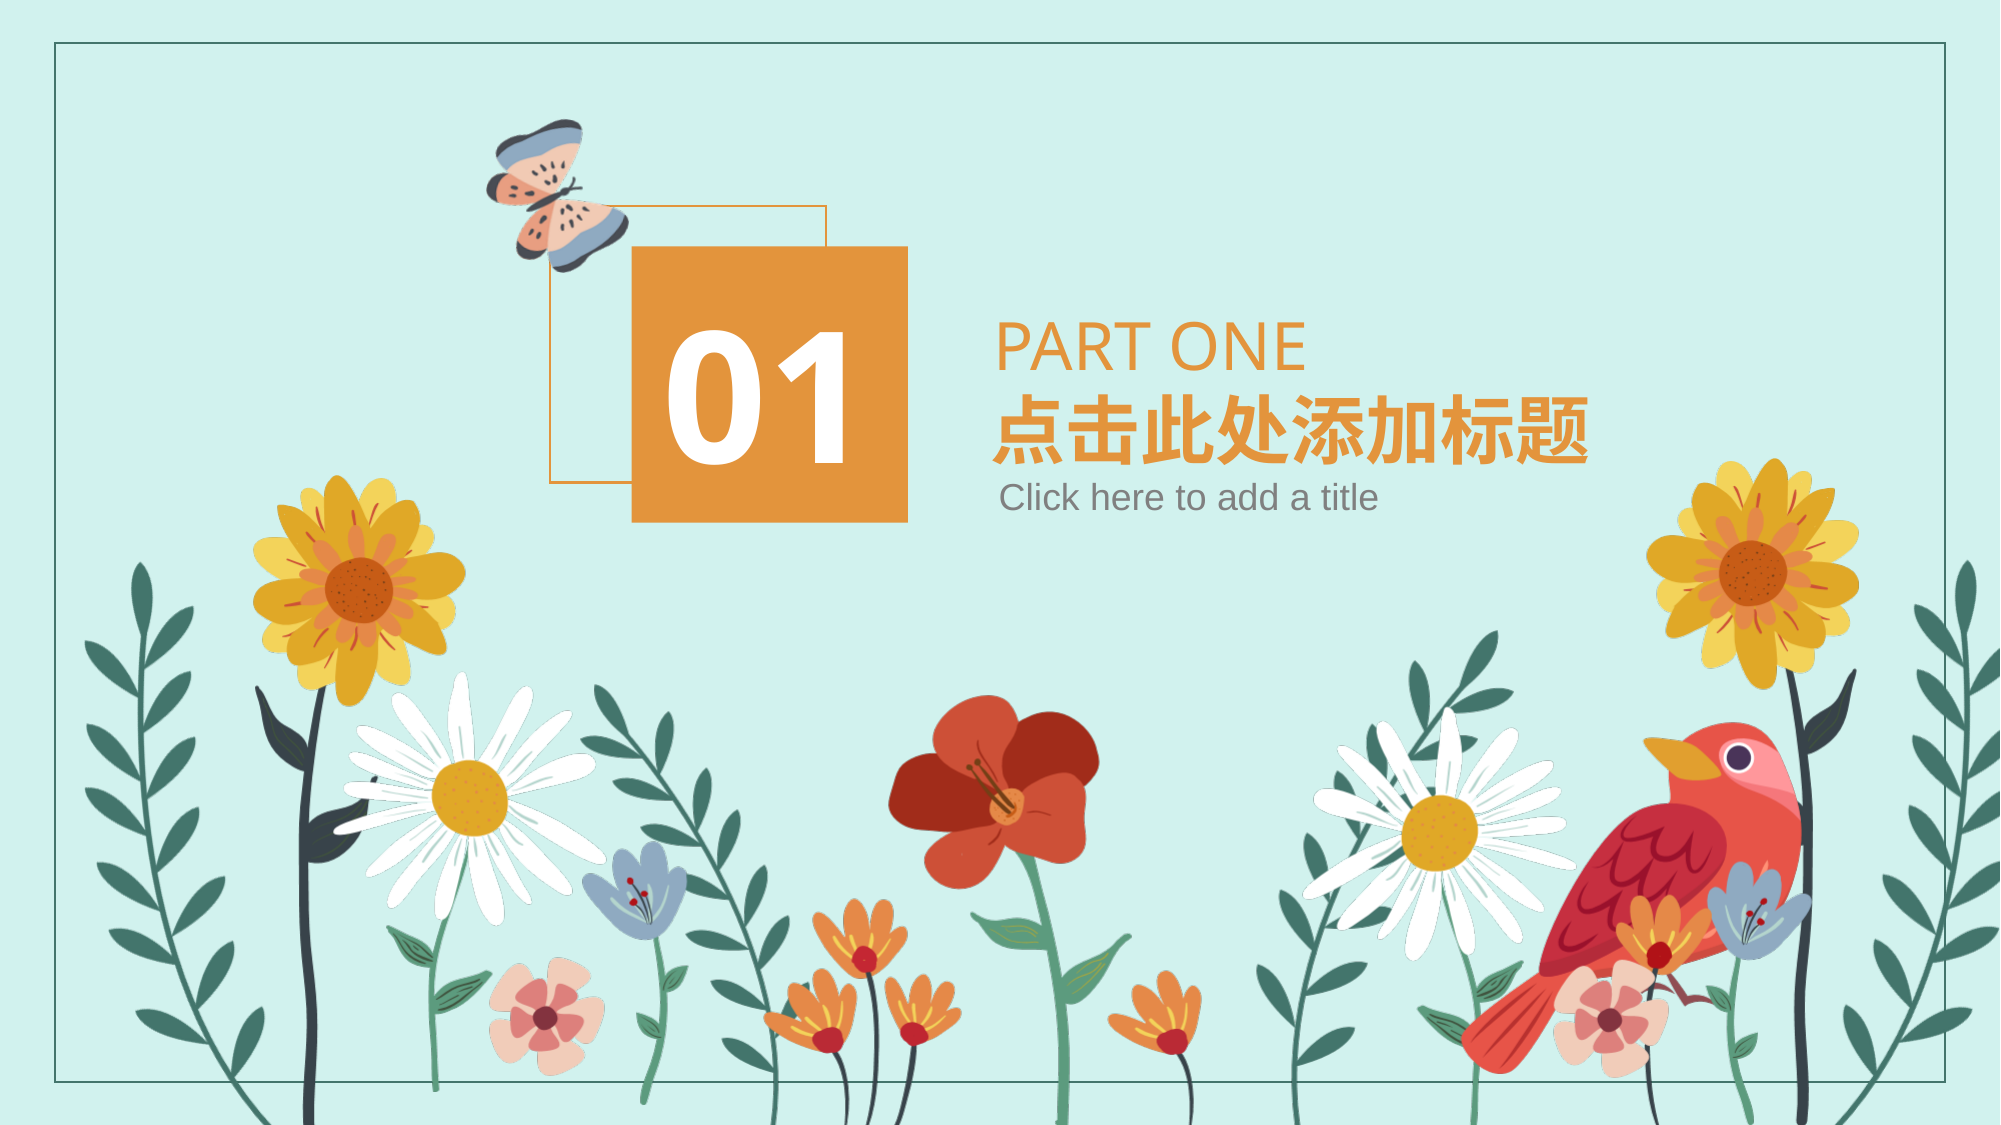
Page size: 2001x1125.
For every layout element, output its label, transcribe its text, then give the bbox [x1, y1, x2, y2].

text_box [54, 42, 282, 457]
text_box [282, 0, 826, 457]
text_box PART ONE [1192, 296, 1534, 376]
picture [0, 457, 2000, 1125]
picture [474, 107, 644, 282]
text_box [826, 42, 1946, 457]
text_box 点击此处添加标题 [1192, 376, 1622, 457]
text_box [631, 246, 1192, 457]
